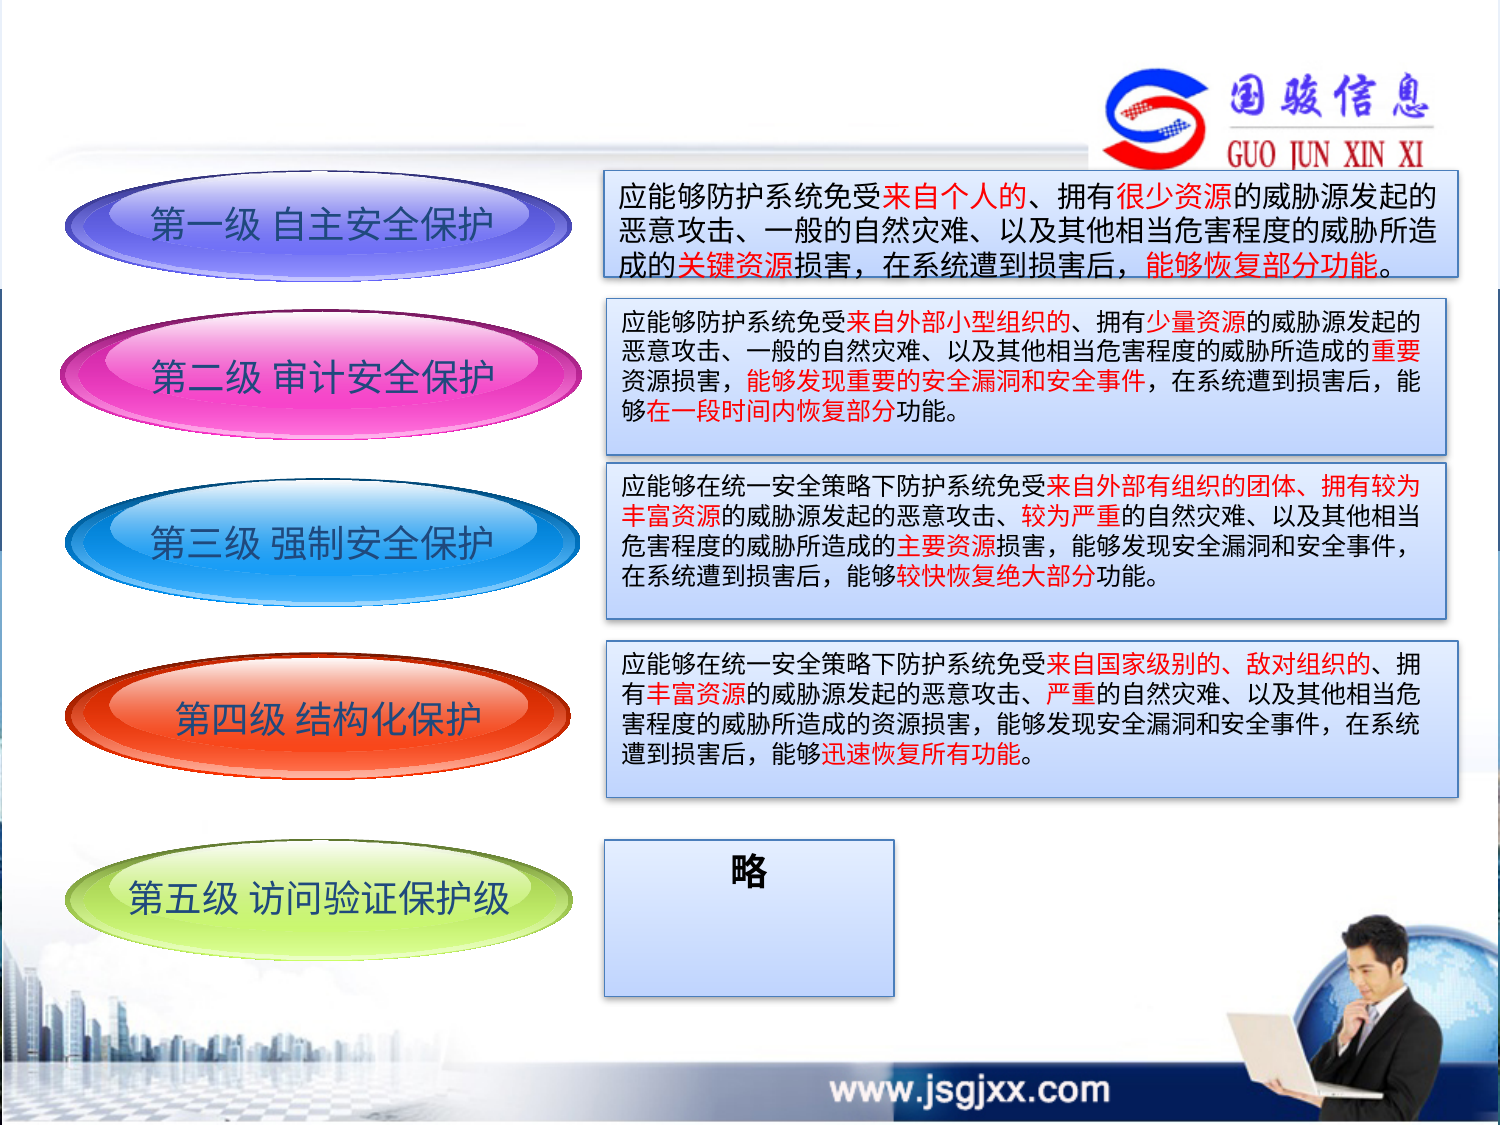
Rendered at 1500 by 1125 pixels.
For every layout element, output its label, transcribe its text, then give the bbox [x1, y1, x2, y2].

text_box 应能够防护系统免受来自个人的、拥有很少资源的威胁源发起的恶意攻击、一般的自然灾难、以及其他相当危害程度的威胁所造成的关键资源损害，在系统遭到损害后，能够恢复部分功能。 [603, 170, 1459, 278]
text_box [64, 477, 581, 607]
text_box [64, 170, 572, 283]
text_box 应能够在统一安全策略下防护系统免受来自外部有组织的团体、拥有较为丰富资源的威胁源发起的恶意攻击、较为严重的自然灾难、以及其他相当危害程度的威胁所造成的主要资源损害，能够发现安全漏洞和安全事件，在系统遭到损害后，能够较快恢复绝大部分功能。 [606, 462, 1447, 620]
picture [0, 0, 1500, 1125]
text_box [59, 308, 582, 441]
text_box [64, 652, 572, 780]
text_box 应能够在统一安全策略下防护系统免受来自国家级别的、敌对组织的、拥有丰富资源的威胁源发起的恶意攻击、严重的自然灾难、以及其他相当危害程度的威胁所造成的资源损害，能够发现安全漏洞和安全事件，在系统遭到损害后，能够迅速恢复所有功能。 [606, 640, 1459, 798]
text_box 略 [604, 839, 895, 997]
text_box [64, 838, 574, 962]
text_box 应能够防护系统免受来自外部小型组织的、拥有少量资源的威胁源发起的恶意攻击、一般的自然灾难、以及其他相当危害程度的威胁所造成的重要资源损害，能够发现重要的安全漏洞和安全事件，在系统遭到损害后，能够在一段时间内恢复部分功能。 [606, 298, 1447, 456]
